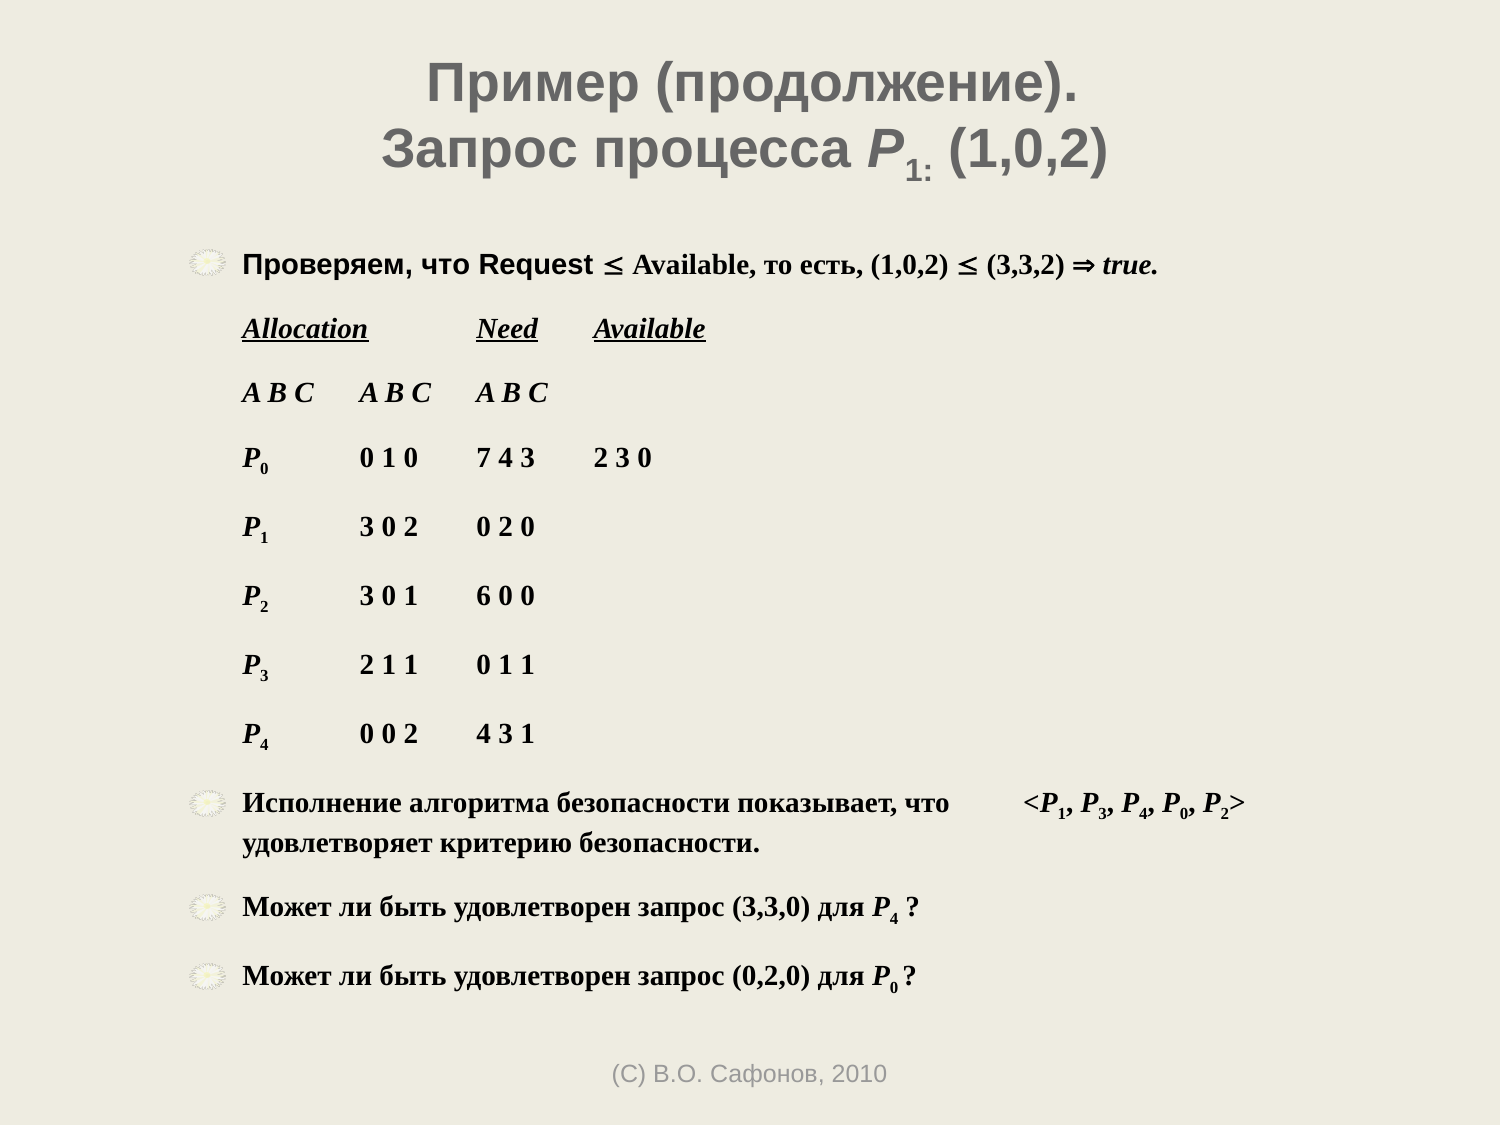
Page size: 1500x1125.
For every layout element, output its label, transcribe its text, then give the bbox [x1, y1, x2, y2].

picture [189, 963, 226, 990]
list Проверяем, что Request  Available, то есть, (1,0,2)  (3,3,2)  true. Allocation Need Available A B C A B C A B C P0 0 1 0 7 4 3 2 3 0 P1 3 0 2 0 2 0 P2 3 0 1 6 0 0 P3 2 1 1 0 1 1 P4 0 0 2 4 3 1 Исполнение алгоритма безопасности показывает, что <P1, P3, P4, P0, P2> удовлетворяет критерию безопасности. Может ли быть удовлетворен запрос (3,3,0) для P4 ? Может ли быть удовлетворен запрос (0,2,0) для P0 ? [174, 237, 1438, 1013]
picture [189, 249, 226, 276]
footer (C) В.О. Сафонов, 2010 [512, 1042, 988, 1103]
picture [189, 894, 226, 921]
picture [189, 790, 226, 817]
title Пример (продолжение). Запрос процесса P1: (1,0,2) [105, 37, 1400, 197]
